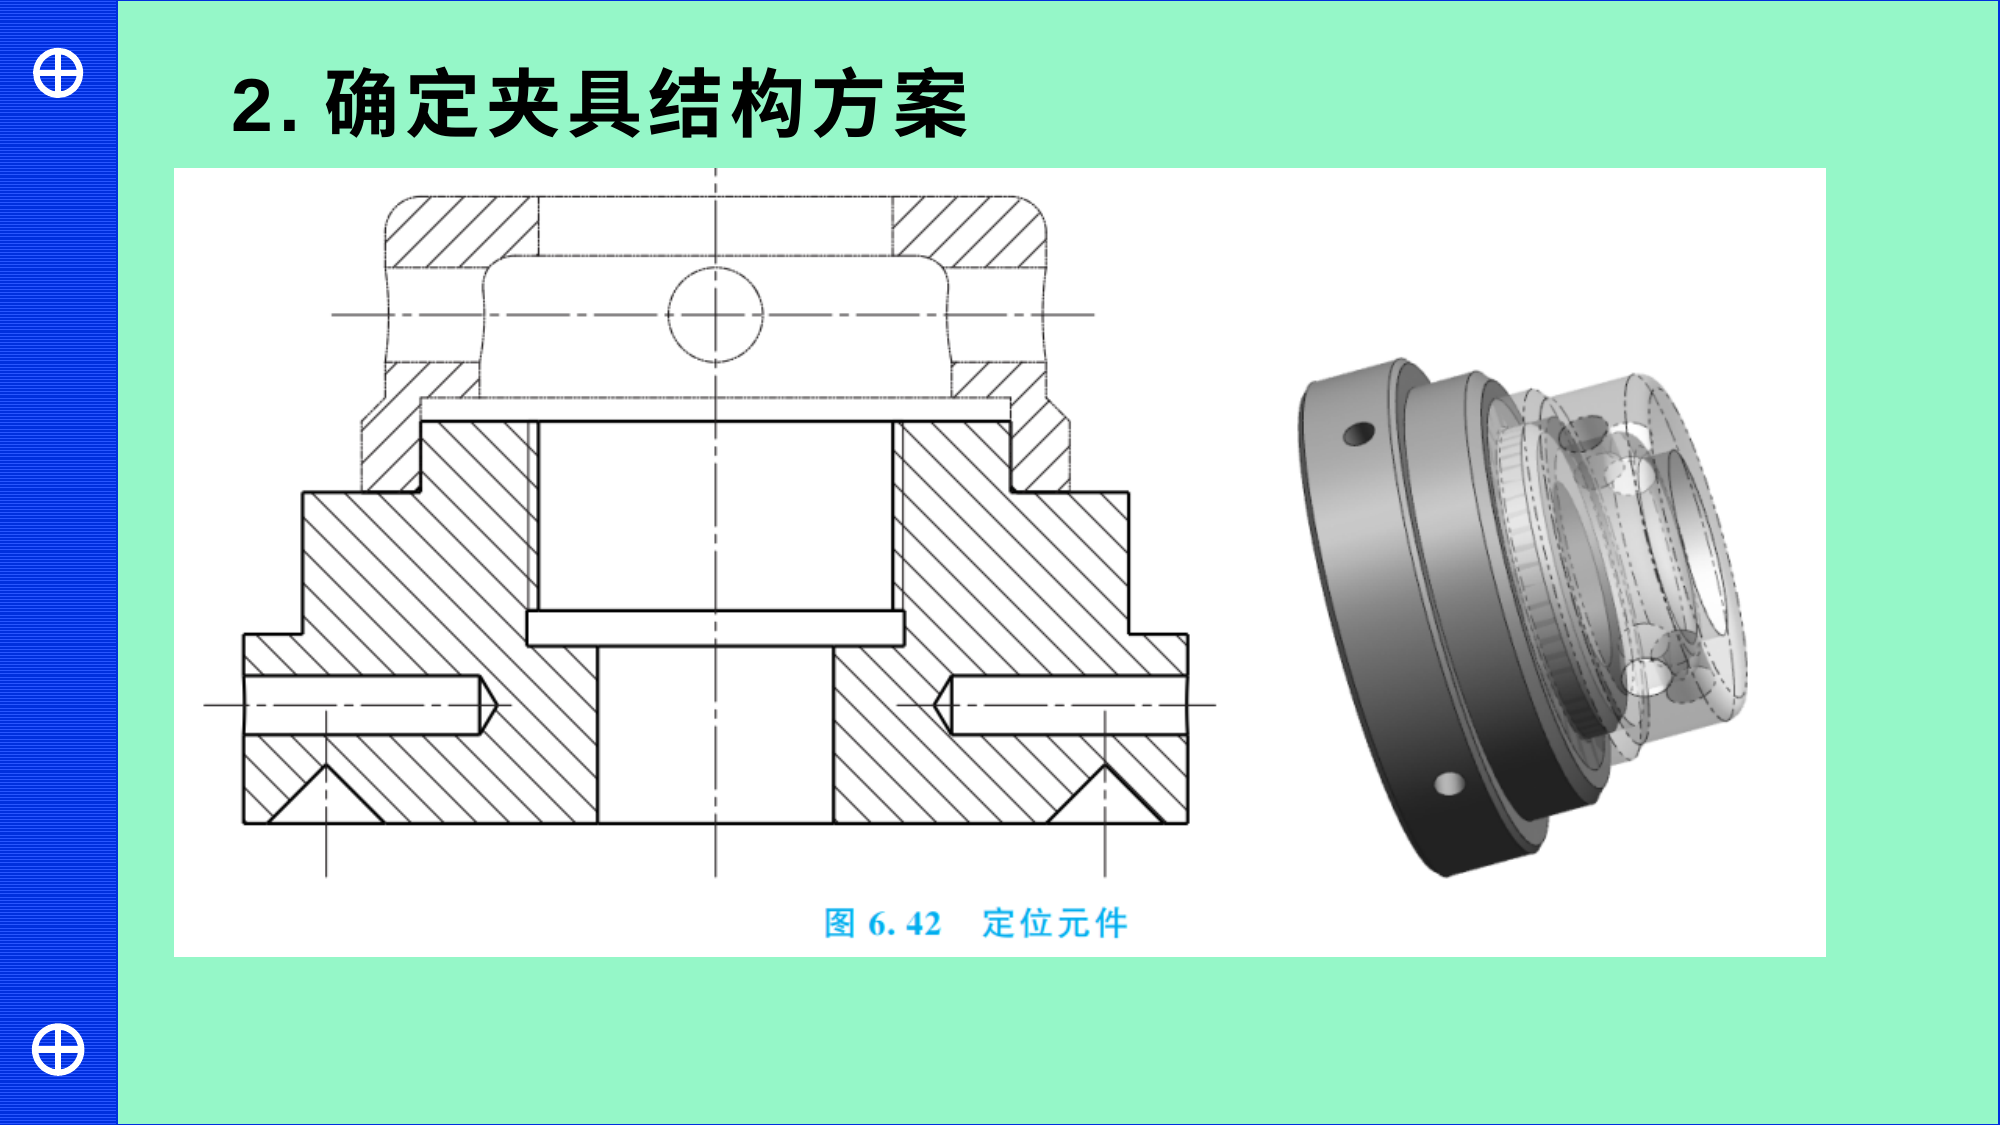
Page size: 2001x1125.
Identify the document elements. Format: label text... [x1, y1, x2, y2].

text_box 2.确定夹具结构方案 [135, 32, 1423, 155]
picture [174, 168, 1826, 957]
